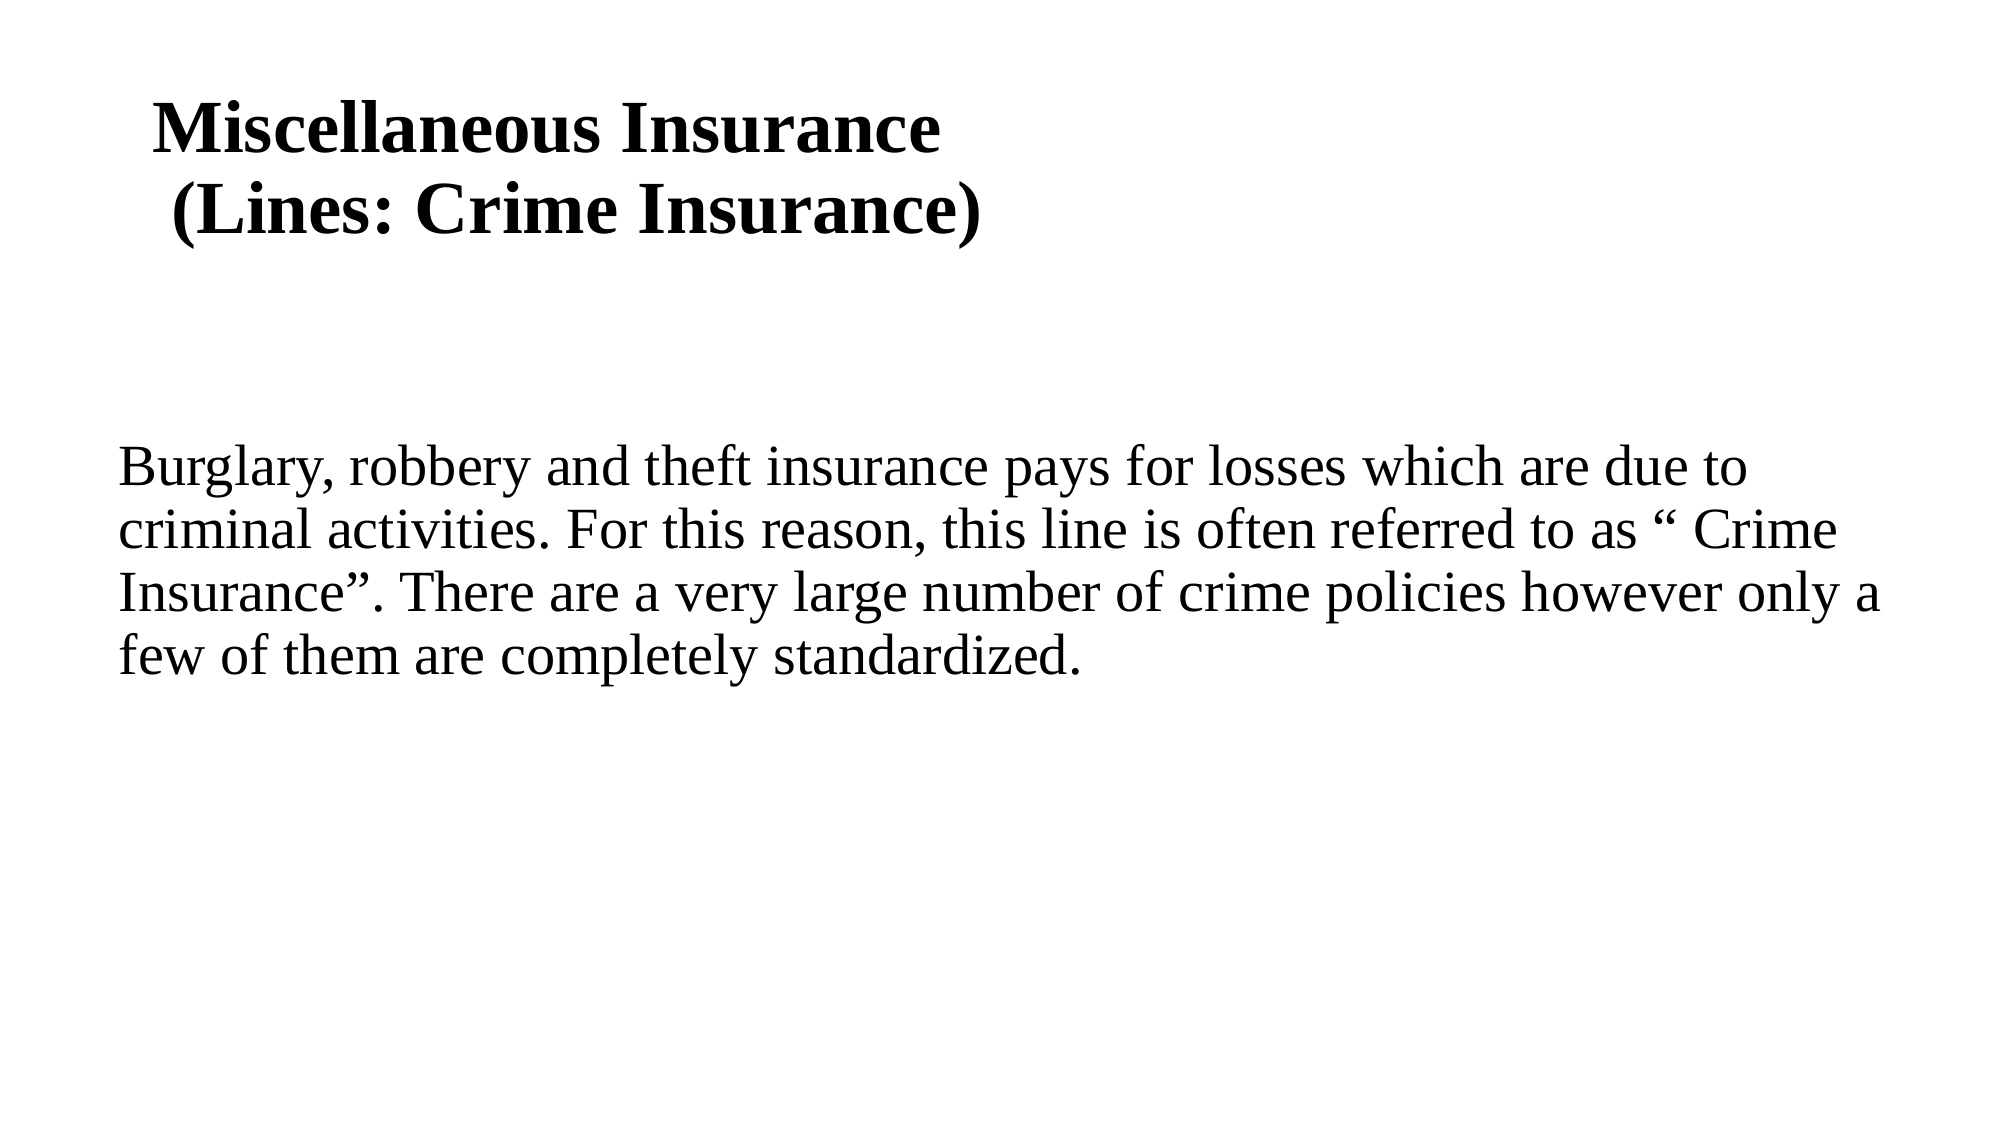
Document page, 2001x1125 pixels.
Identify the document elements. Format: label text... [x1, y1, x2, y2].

list Burglary, robbery and theft insurance pays for losses which are due to criminal activities. For this reason, this line is often referred to as “ Crime Insurance”. There are a very large number of crime policies however only a few of them are completely standardized. [103, 427, 1917, 862]
title Miscellaneous Insurance (Lines: Crime Insurance) [137, 59, 1863, 278]
